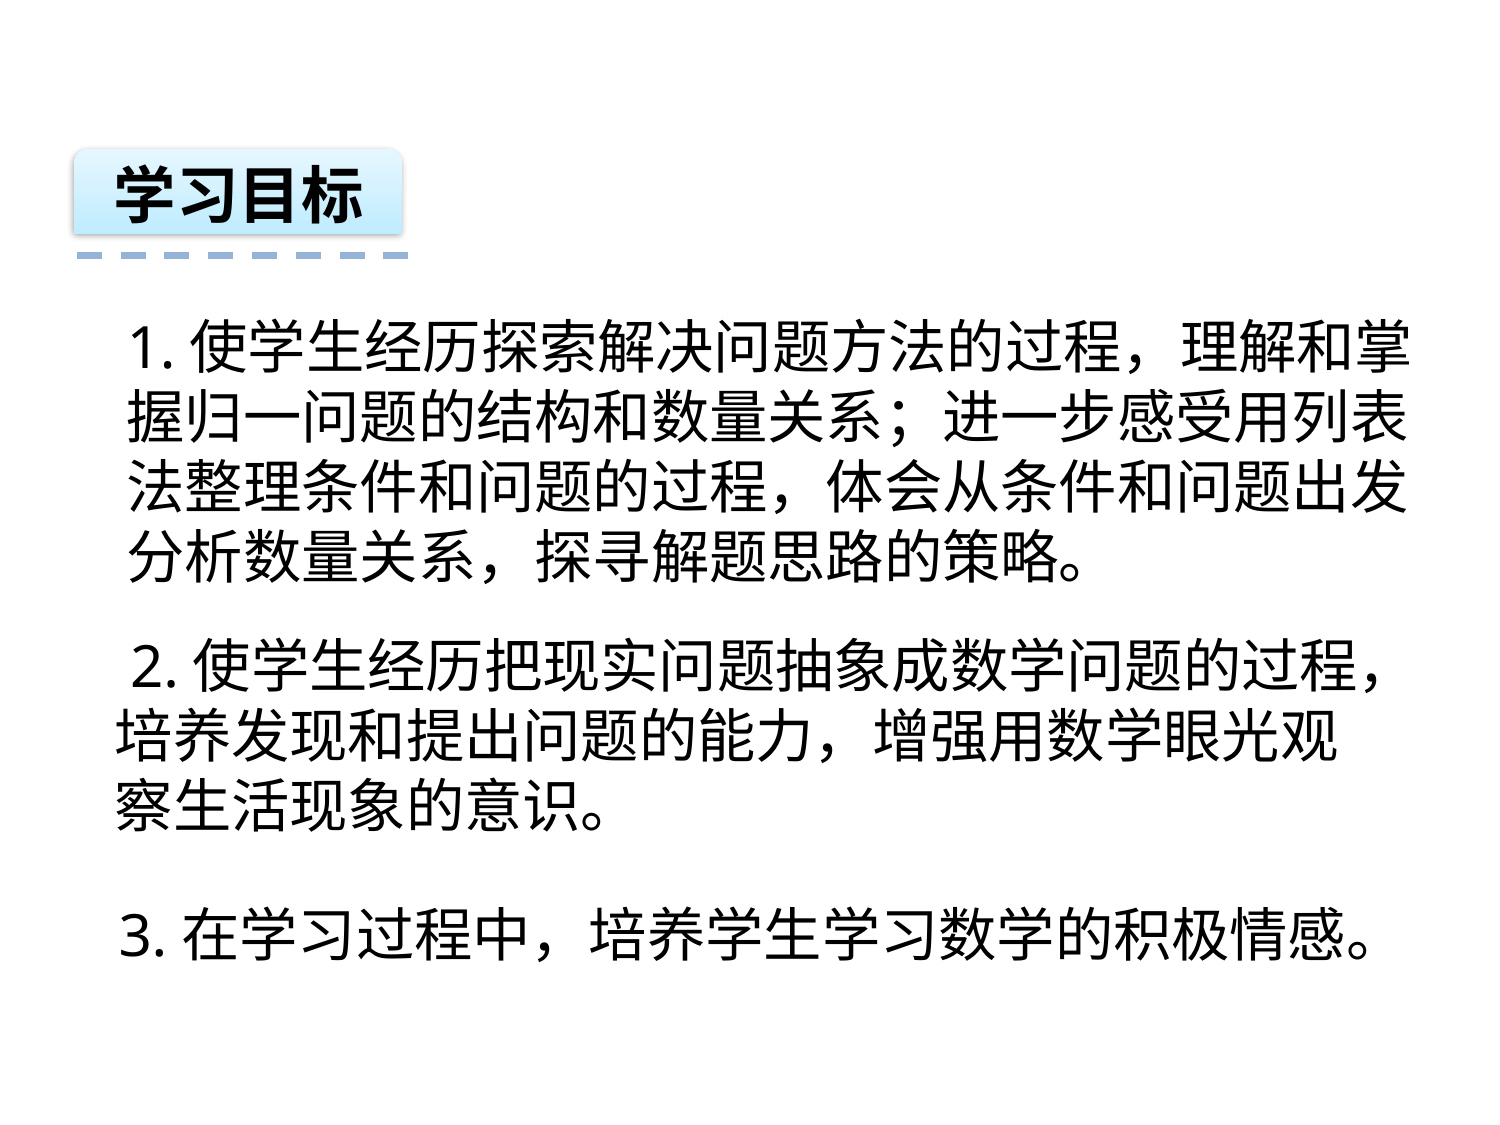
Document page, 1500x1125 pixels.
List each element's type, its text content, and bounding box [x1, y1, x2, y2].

text_box 3.在学习过程中，培养学生学习数学的积极情感。 [88, 891, 1379, 976]
text_box 2.使学生经历把现实问题抽象成数学问题的过程，培养发现和提出问题的能力，增强用数学眼光观察生活现象的意识。 [100, 621, 1388, 846]
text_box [73, 148, 408, 256]
text_box 1.使学生经历探索解决问题方法的过程，理解和掌握归一问题的结构和数量关系；进一步感受用列表法整理条件和问题的过程，体会从条件和问题出发分析数量关系，探寻解题思路的策略。 [112, 302, 1447, 598]
